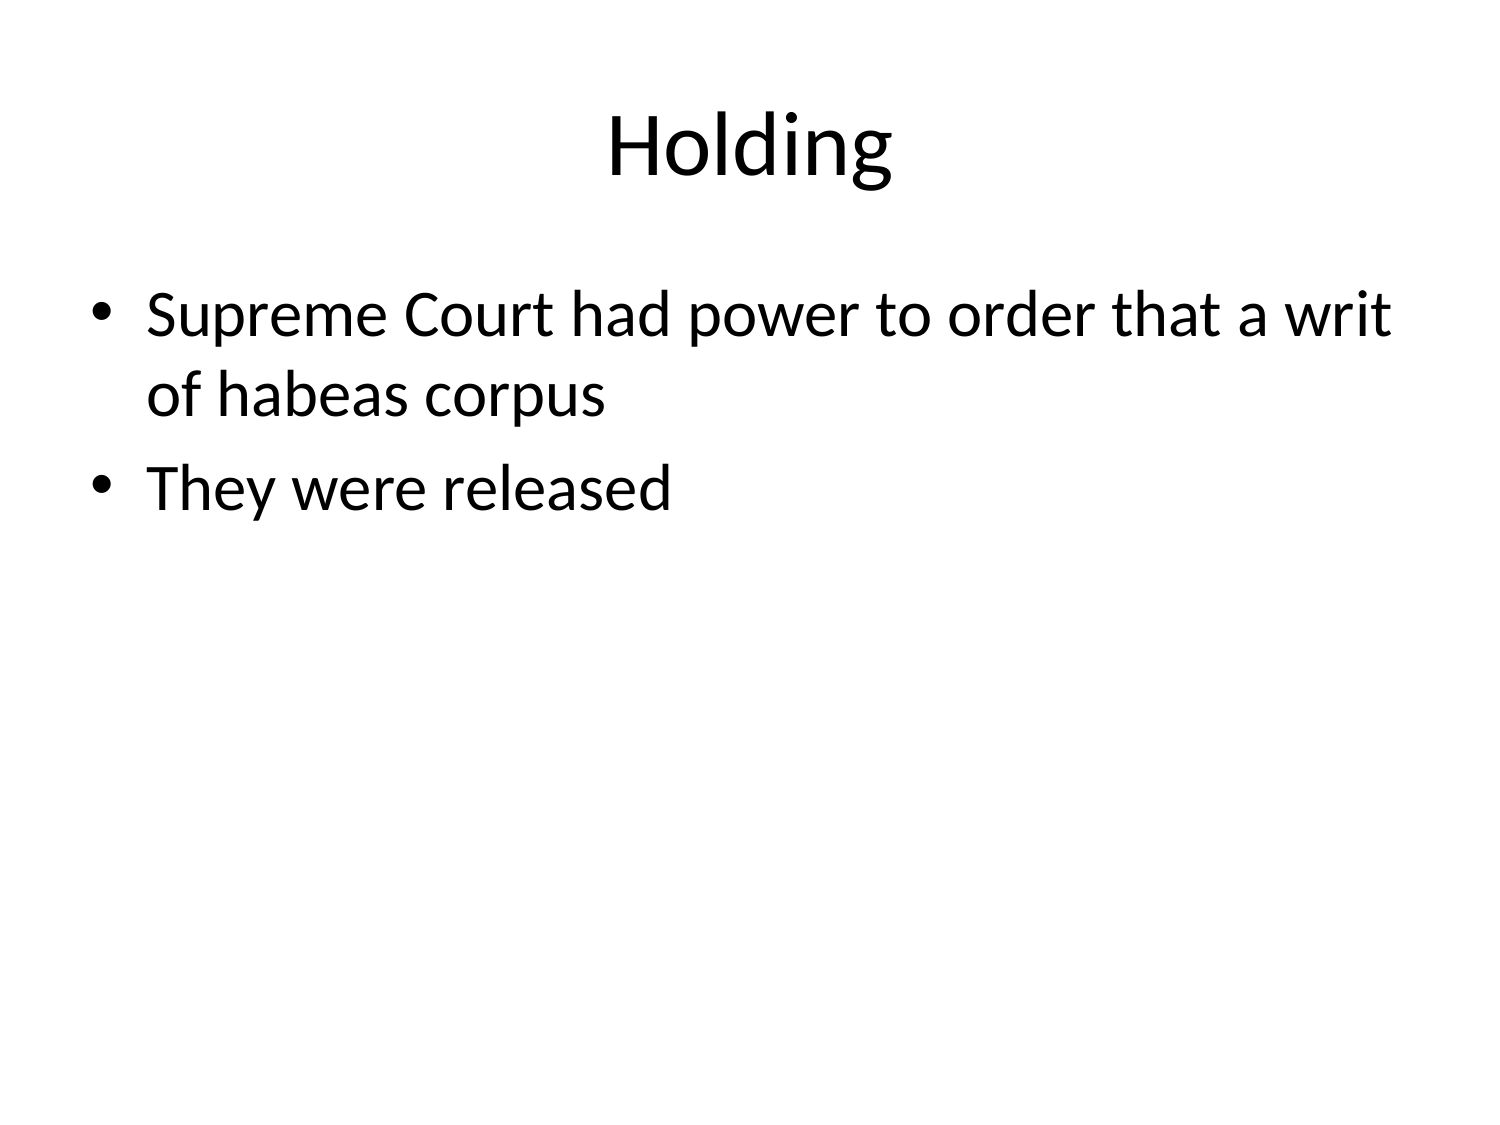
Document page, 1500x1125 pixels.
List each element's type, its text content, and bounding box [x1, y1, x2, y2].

list Supreme Court had power to order that a writ of habeas corpus They were released [75, 262, 1425, 1005]
title Holding [75, 45, 1425, 233]
